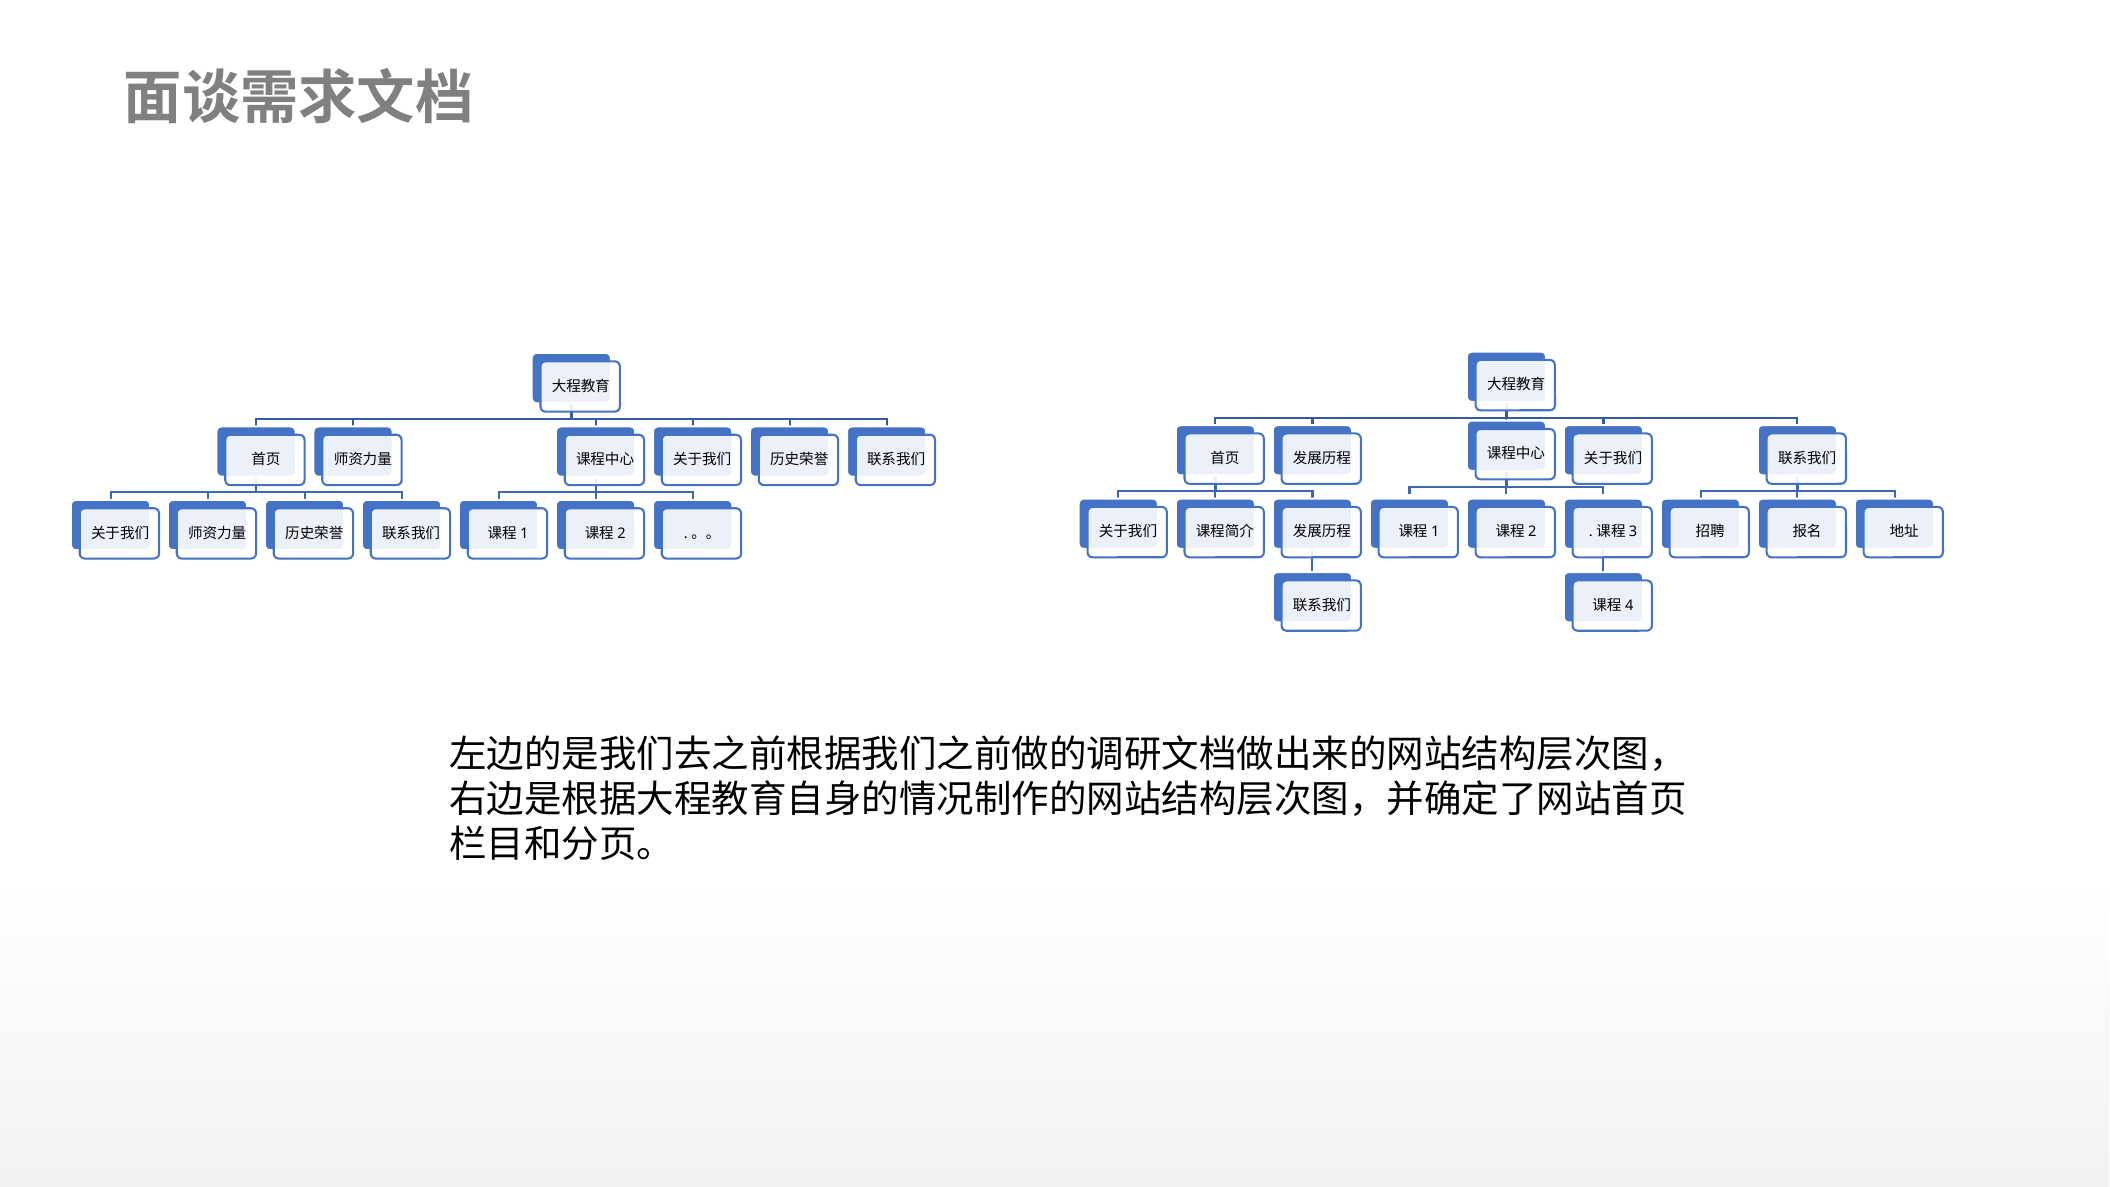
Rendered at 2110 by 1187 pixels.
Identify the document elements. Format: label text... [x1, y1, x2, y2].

text_box 左边的是我们去之前根据我们之前做的调研文档做出来的网站结构层次图，右边是根据大程教育自身的情况制作的网站结构层次图，并确定了网站首页栏目和分页。 [434, 723, 1722, 873]
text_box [1078, 238, 1944, 744]
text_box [70, 203, 936, 709]
text_box 面谈需求文档 [123, 60, 503, 131]
